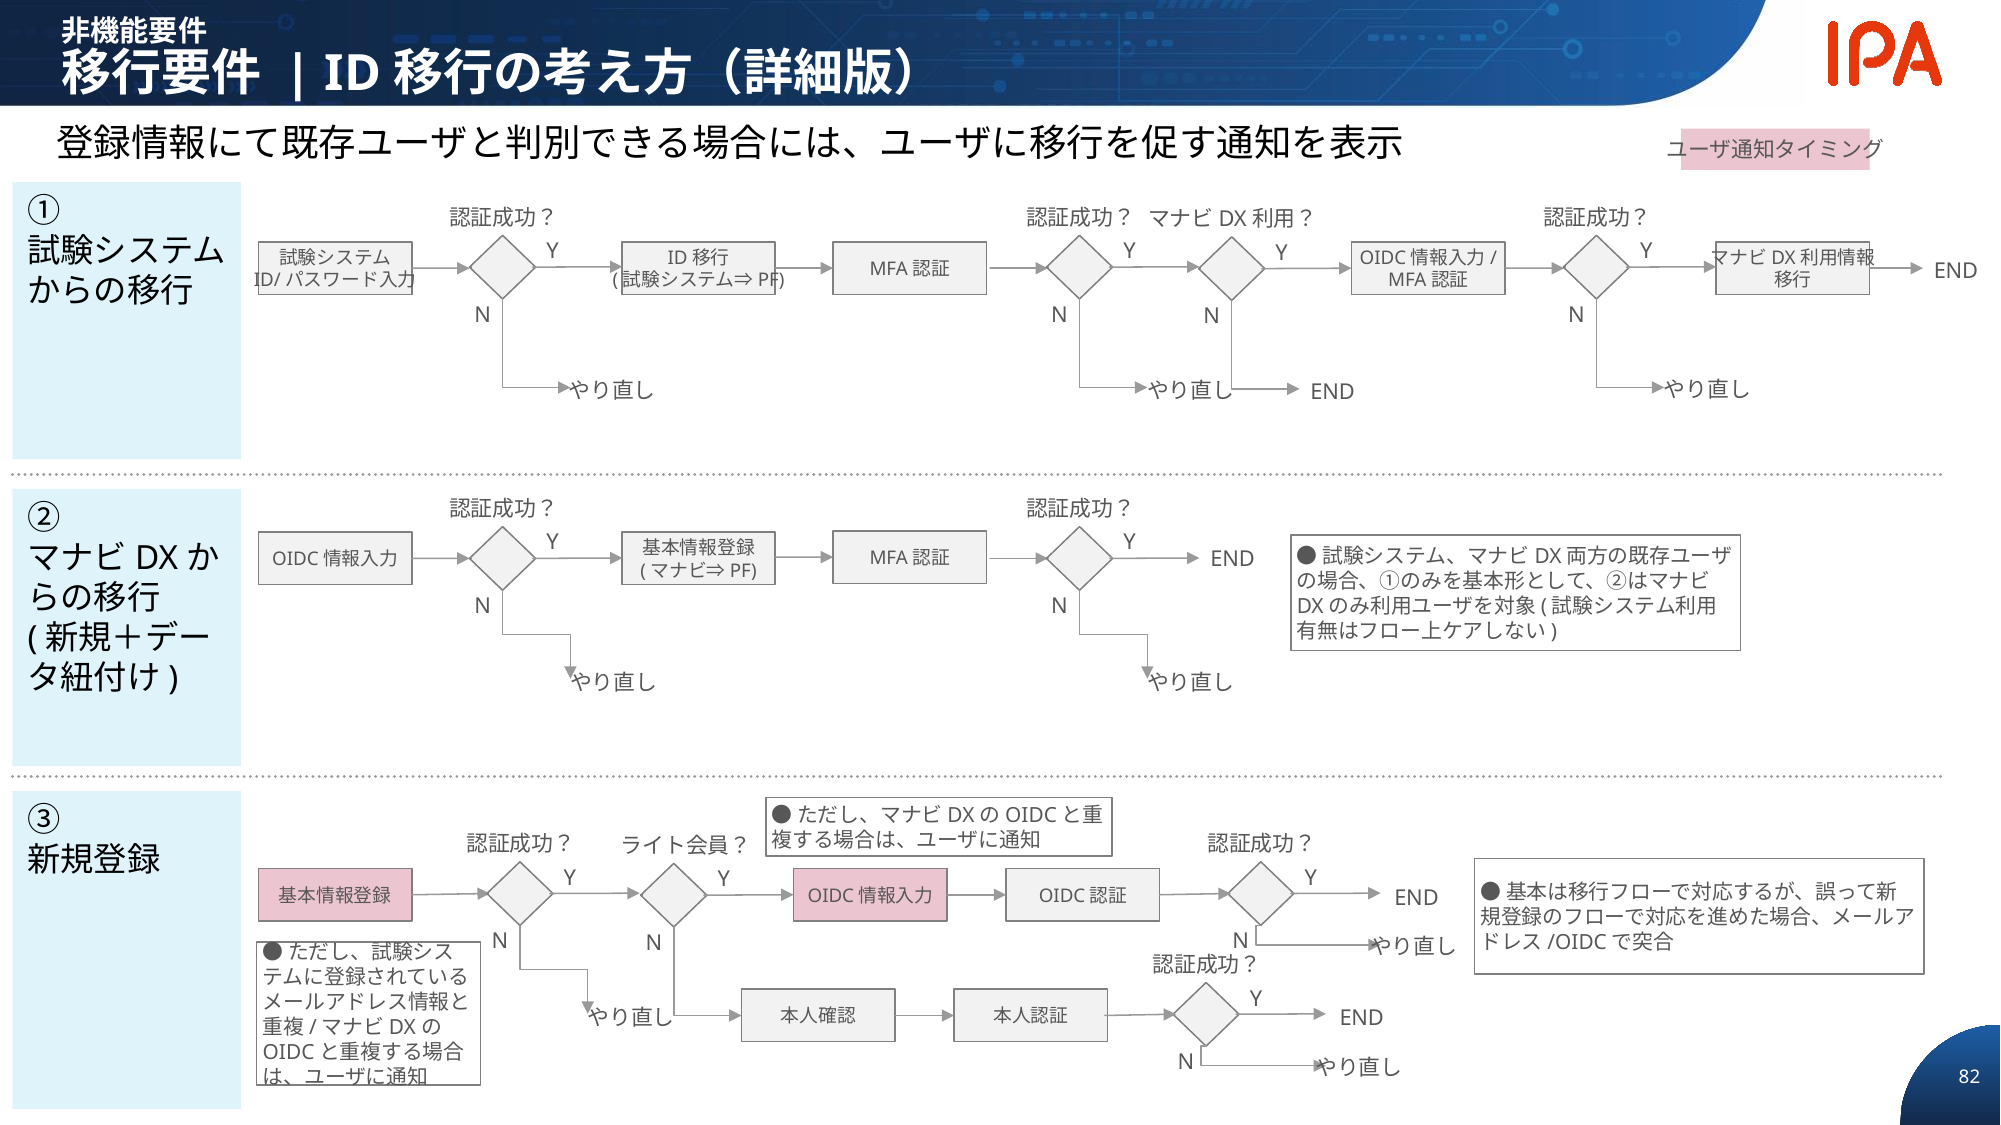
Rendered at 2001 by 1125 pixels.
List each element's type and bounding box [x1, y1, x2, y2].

text_box [1328, 1003, 1396, 1028]
text_box [1290, 534, 1741, 651]
picture [0, 0, 1805, 108]
text_box [12, 118, 1940, 460]
text_box [1474, 858, 1925, 975]
text_box [1383, 882, 1450, 907]
text_box [256, 797, 1381, 1116]
text_box [12, 790, 242, 1110]
text_box [1325, 1053, 1393, 1078]
text_box [1167, 829, 1356, 854]
text_box [61, 16, 1794, 92]
picture [1828, 21, 1942, 86]
text_box [713, 864, 734, 889]
text_box [12, 488, 242, 767]
text_box [257, 494, 1267, 692]
text_box [1380, 932, 1448, 957]
text_box [257, 203, 1990, 401]
